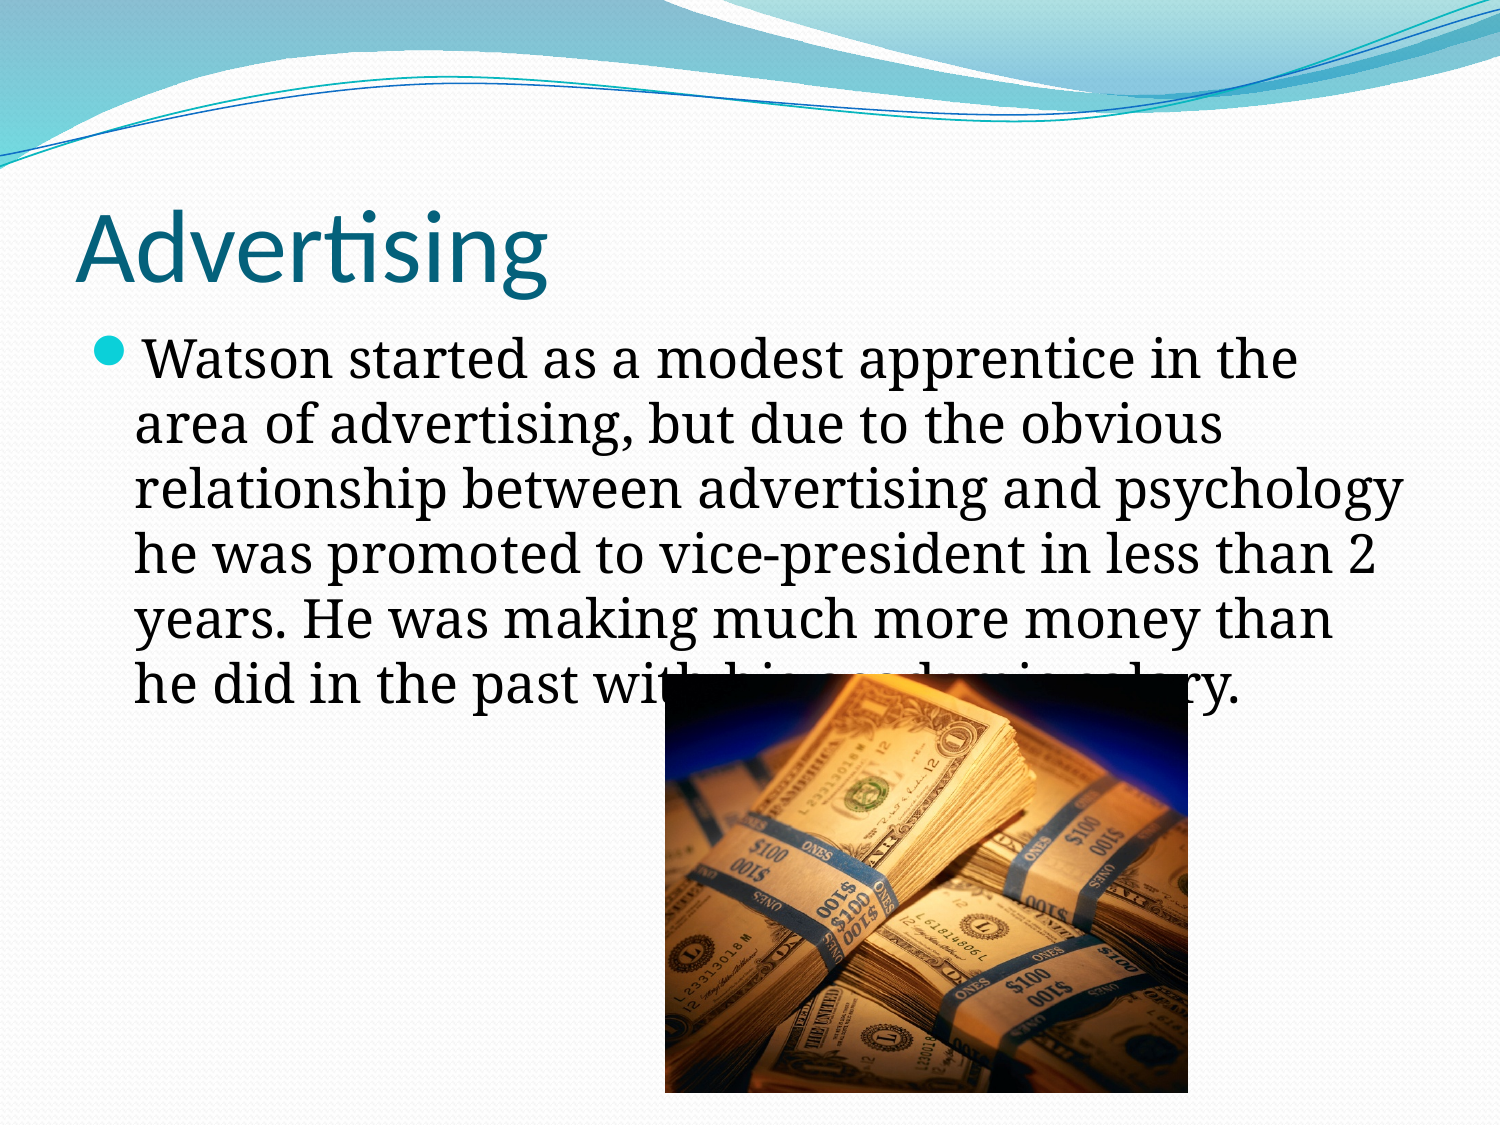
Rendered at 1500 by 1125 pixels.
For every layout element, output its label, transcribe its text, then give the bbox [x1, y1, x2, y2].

title Advertising [75, 115, 1425, 303]
picture [665, 674, 1188, 1093]
list Watson started as a modest apprentice in the area of advertising, but due to the obvious relationship between advertising and psychology he was promoted to vice-president in less than 2 years. He was making much more money than he did in the past with his academic salary. [75, 317, 1425, 1038]
